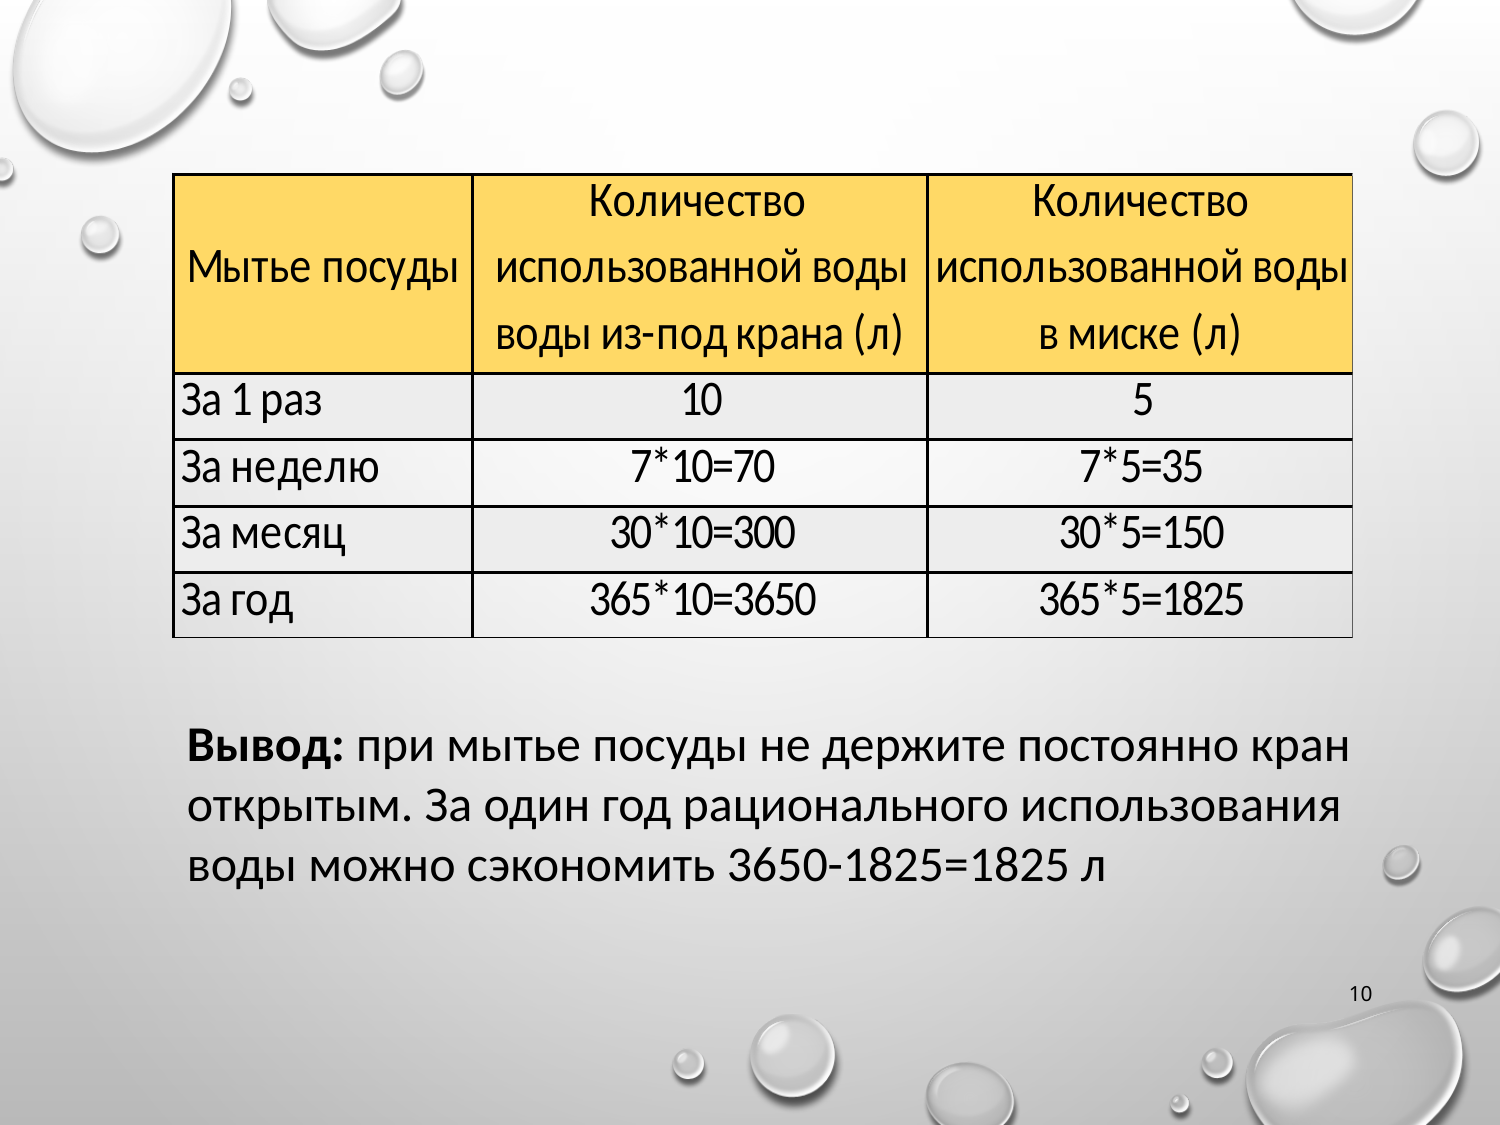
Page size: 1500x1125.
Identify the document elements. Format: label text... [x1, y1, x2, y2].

picture [0, 0, 1500, 1125]
text_box Вывод: при мытье посуды не держите постоянно кран открытым. За один год рационального использования воды можно сэкономить 3650-1825=1825 л [172, 704, 1388, 900]
slide_number 10 [1293, 965, 1388, 1025]
